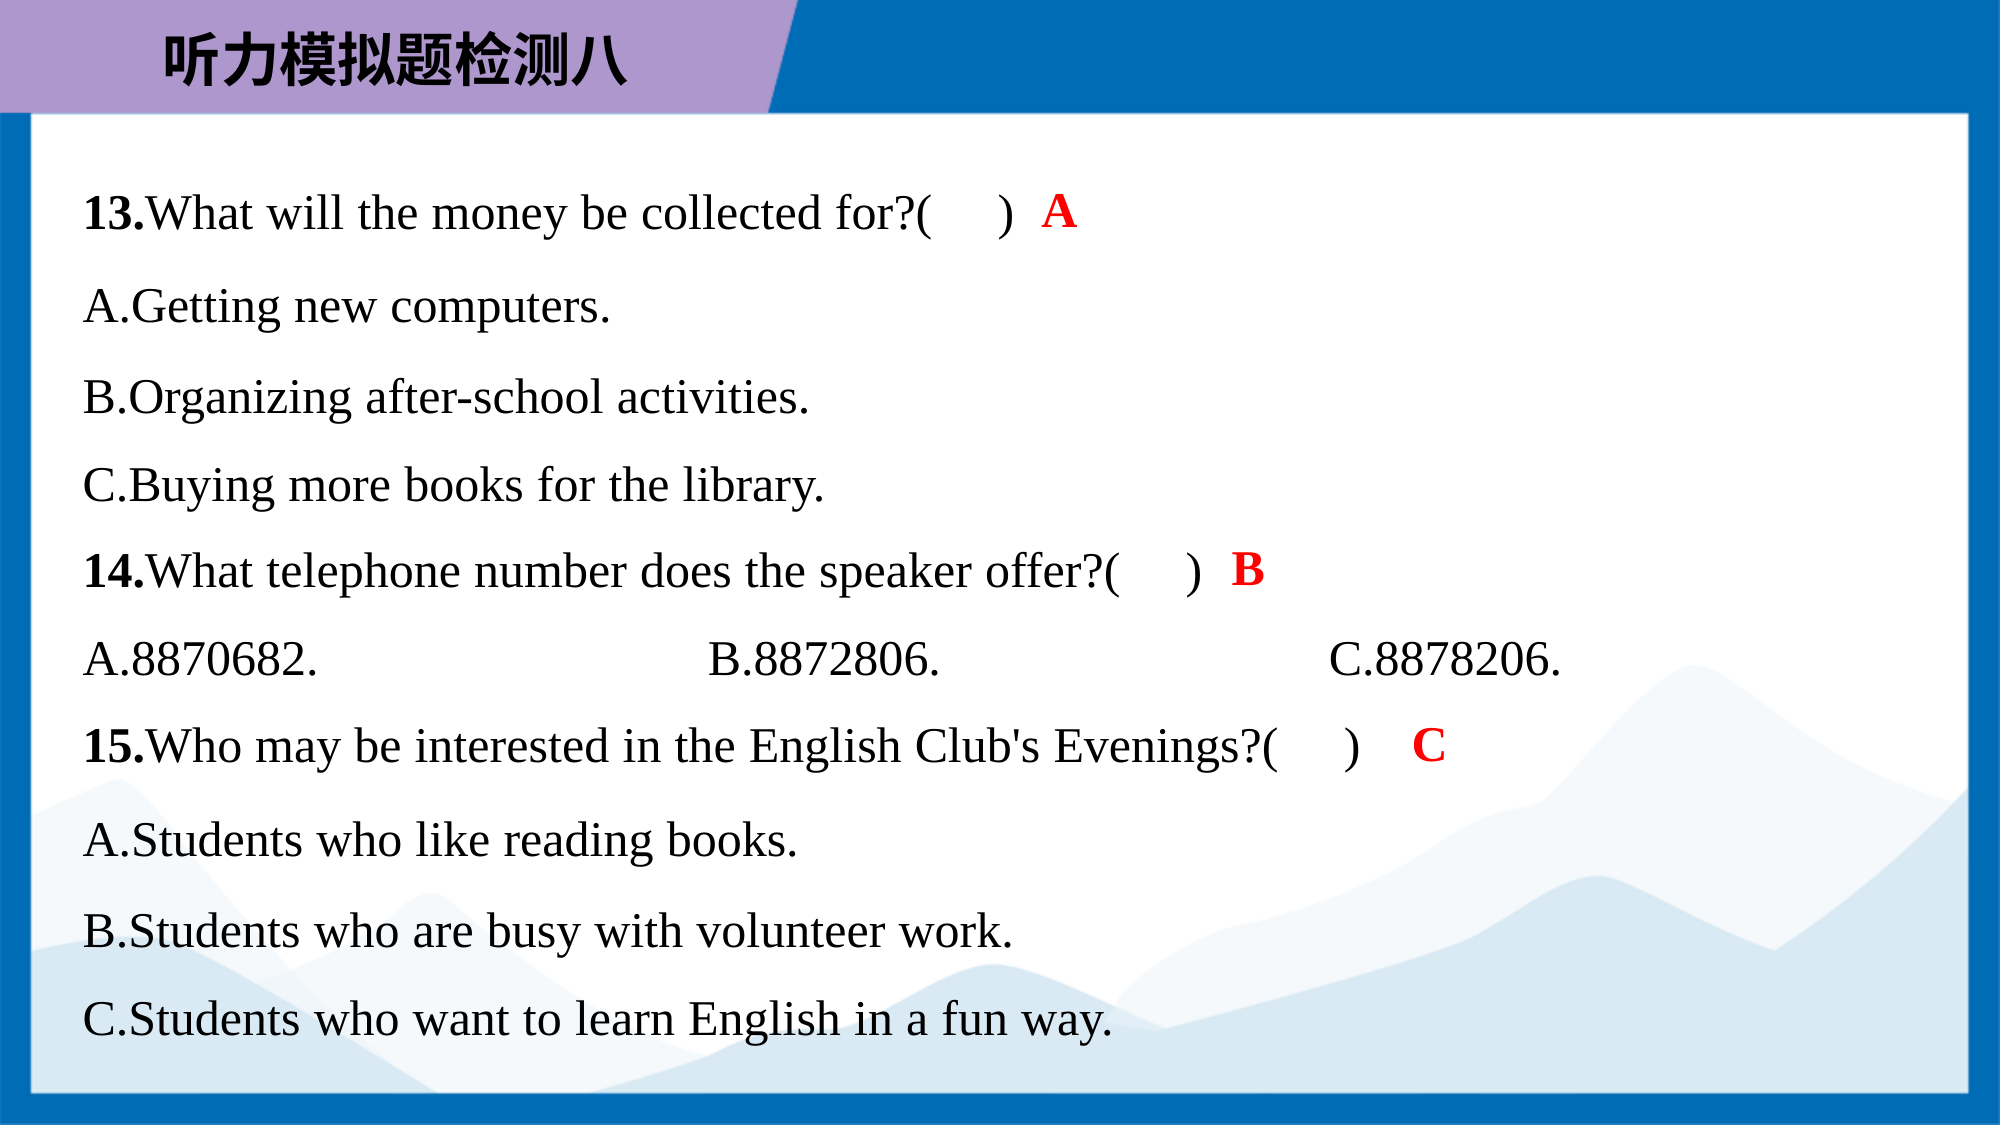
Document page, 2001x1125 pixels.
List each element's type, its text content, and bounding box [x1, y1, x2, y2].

text_box B [1213, 508, 1283, 587]
text_box A.Students who like reading books. B.Students who are busy with volunteer work. C.Students who want to learn English in a fun way. [82, 774, 1917, 1036]
text_box 15.Who may be interested in the English Club's Evenings?( ) [82, 685, 1917, 764]
text_box 14.What telephone number does the speaker offer?( ) [82, 510, 1917, 588]
text_box A.8870682. B.8872806. C.8878206. [82, 597, 1917, 676]
picture [0, 0, 2000, 1125]
text_box A [1023, 149, 1096, 229]
text_box A.Getting new computers. B.Organizing after-school activities. C.Buying more books for the library. [82, 240, 1917, 502]
text_box C [1393, 683, 1466, 763]
text_box 13.What will the money be collected for?( ) [82, 151, 1917, 230]
